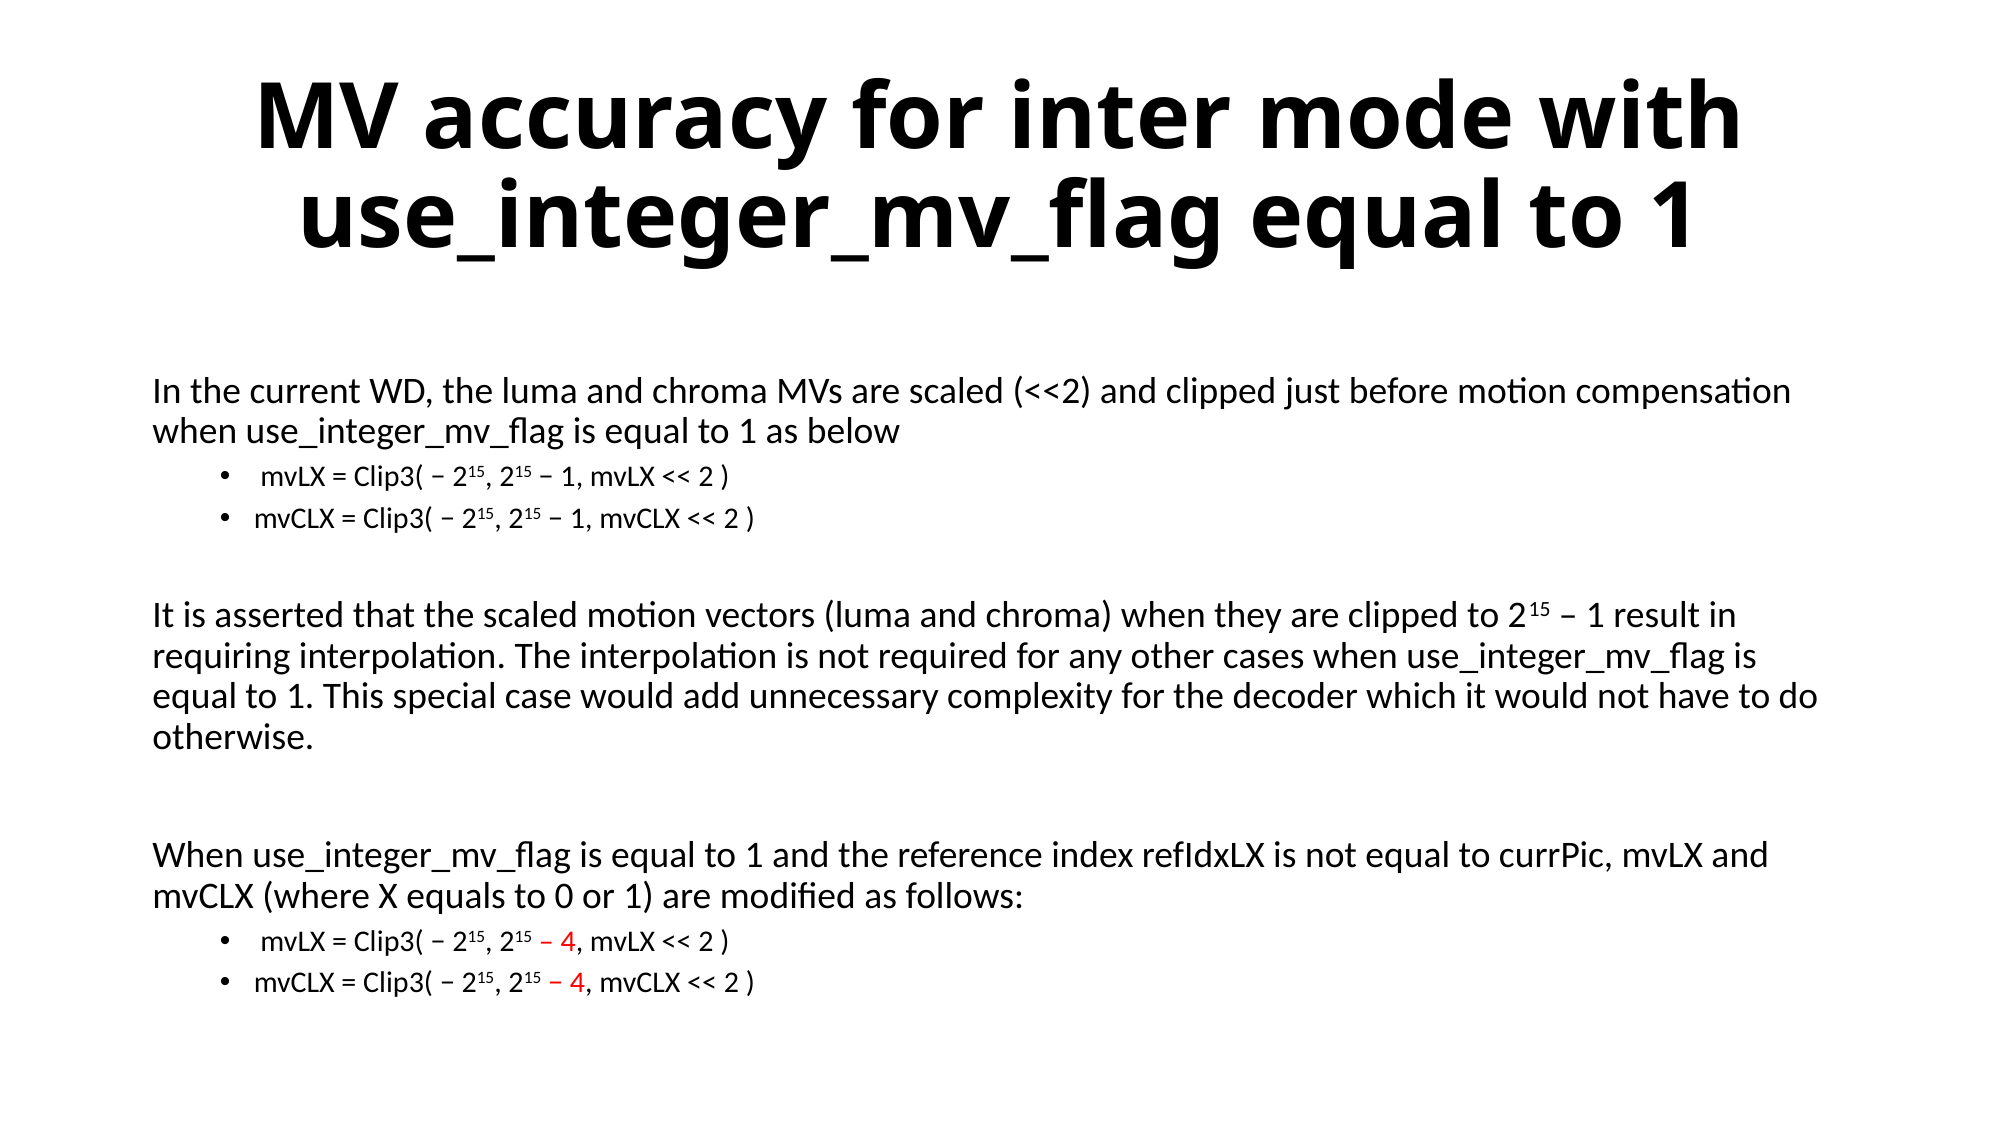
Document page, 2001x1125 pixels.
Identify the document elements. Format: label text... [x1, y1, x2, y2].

list In the current WD, the luma and chroma MVs are scaled (<<2) and clipped just before motion compensation when use_integer_mv_flag is equal to 1 as below mvLX = Clip3( − 215, 215 − 1, mvLX << 2 ) mvCLX = Clip3( − 215, 215 − 1, mvCLX << 2 ) It is asserted that the scaled motion vectors (luma and chroma) when they are clipped to 215 – 1 result in requiring interpolation. The interpolation is not required for any other cases when use_integer_mv_flag is equal to 1. This special case would add unnecessary complexity for the decoder which it would not have to do otherwise. When use_integer_mv_flag is equal to 1 and the reference index refIdxLX is not equal to currPic, mvLX and mvCLX (where X equals to 0 or 1) are modified as follows: mvLX = Clip3( − 215, 215 – 4, mvLX << 2 ) mvCLX = Clip3( − 215, 215 − 4, mvCLX << 2 ) [137, 299, 1863, 1014]
title MV accuracy for inter mode with use_integer_mv_flag equal to 1 [137, 59, 1863, 278]
